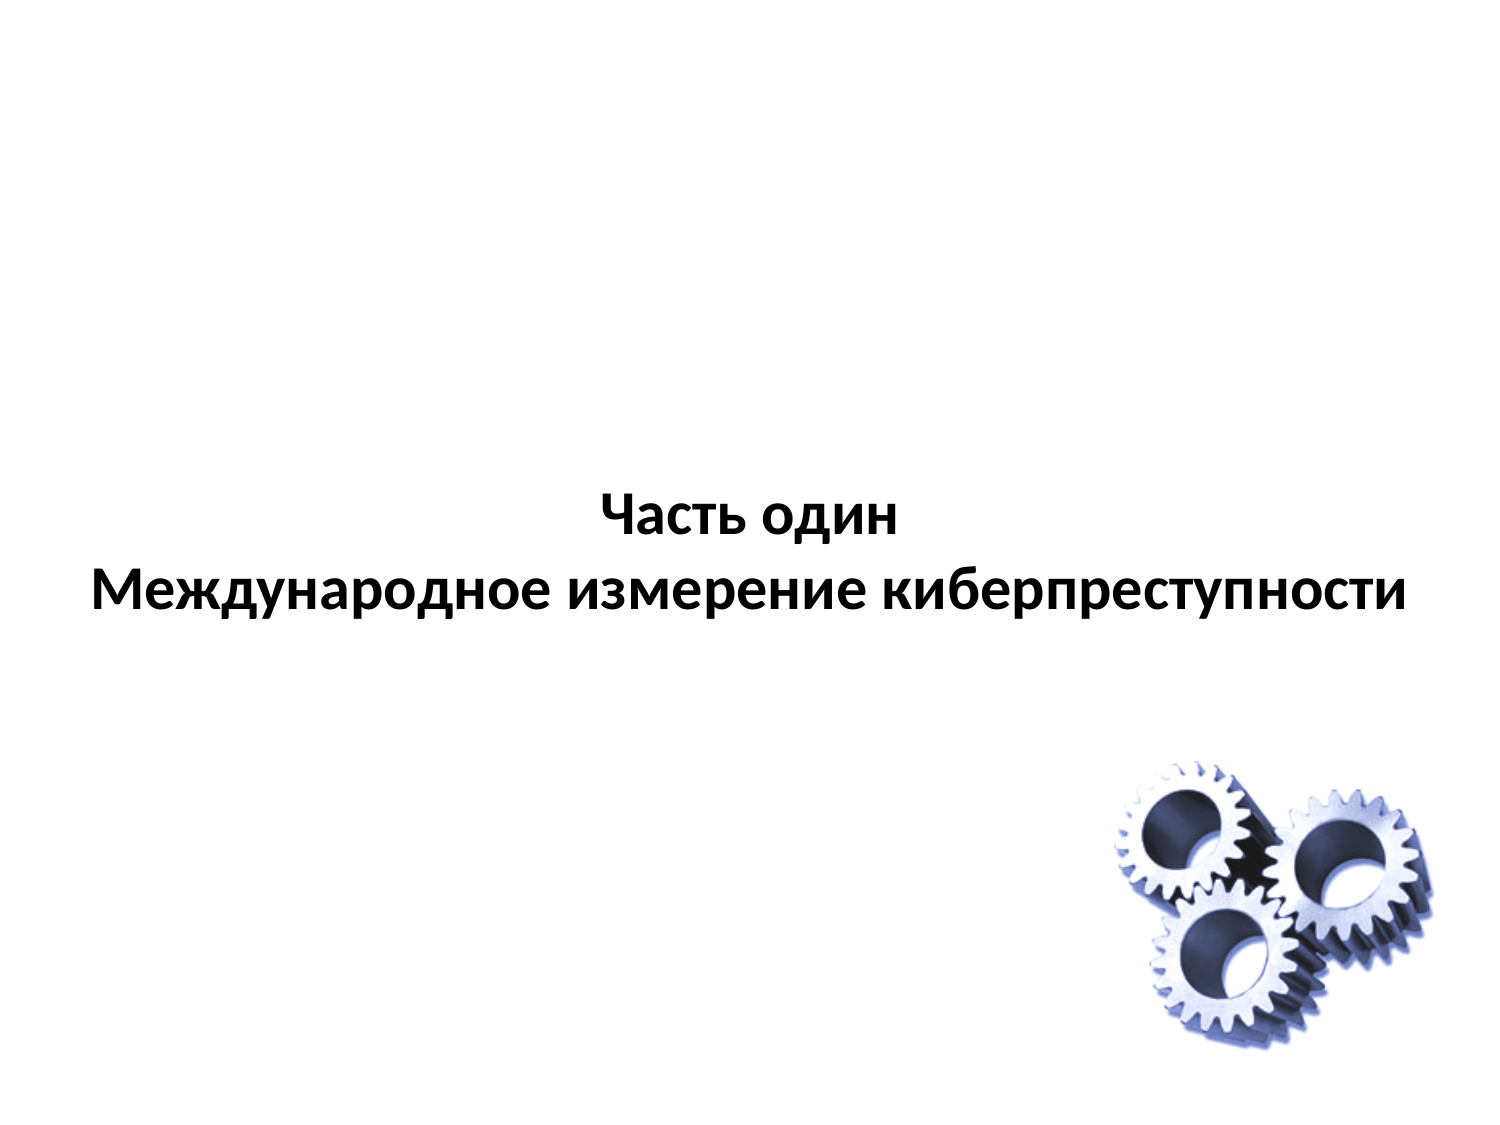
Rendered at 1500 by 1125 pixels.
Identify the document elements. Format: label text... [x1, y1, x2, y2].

title Часть один Международное измерение киберпреступности [75, 453, 1425, 641]
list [1112, 761, 1436, 1052]
